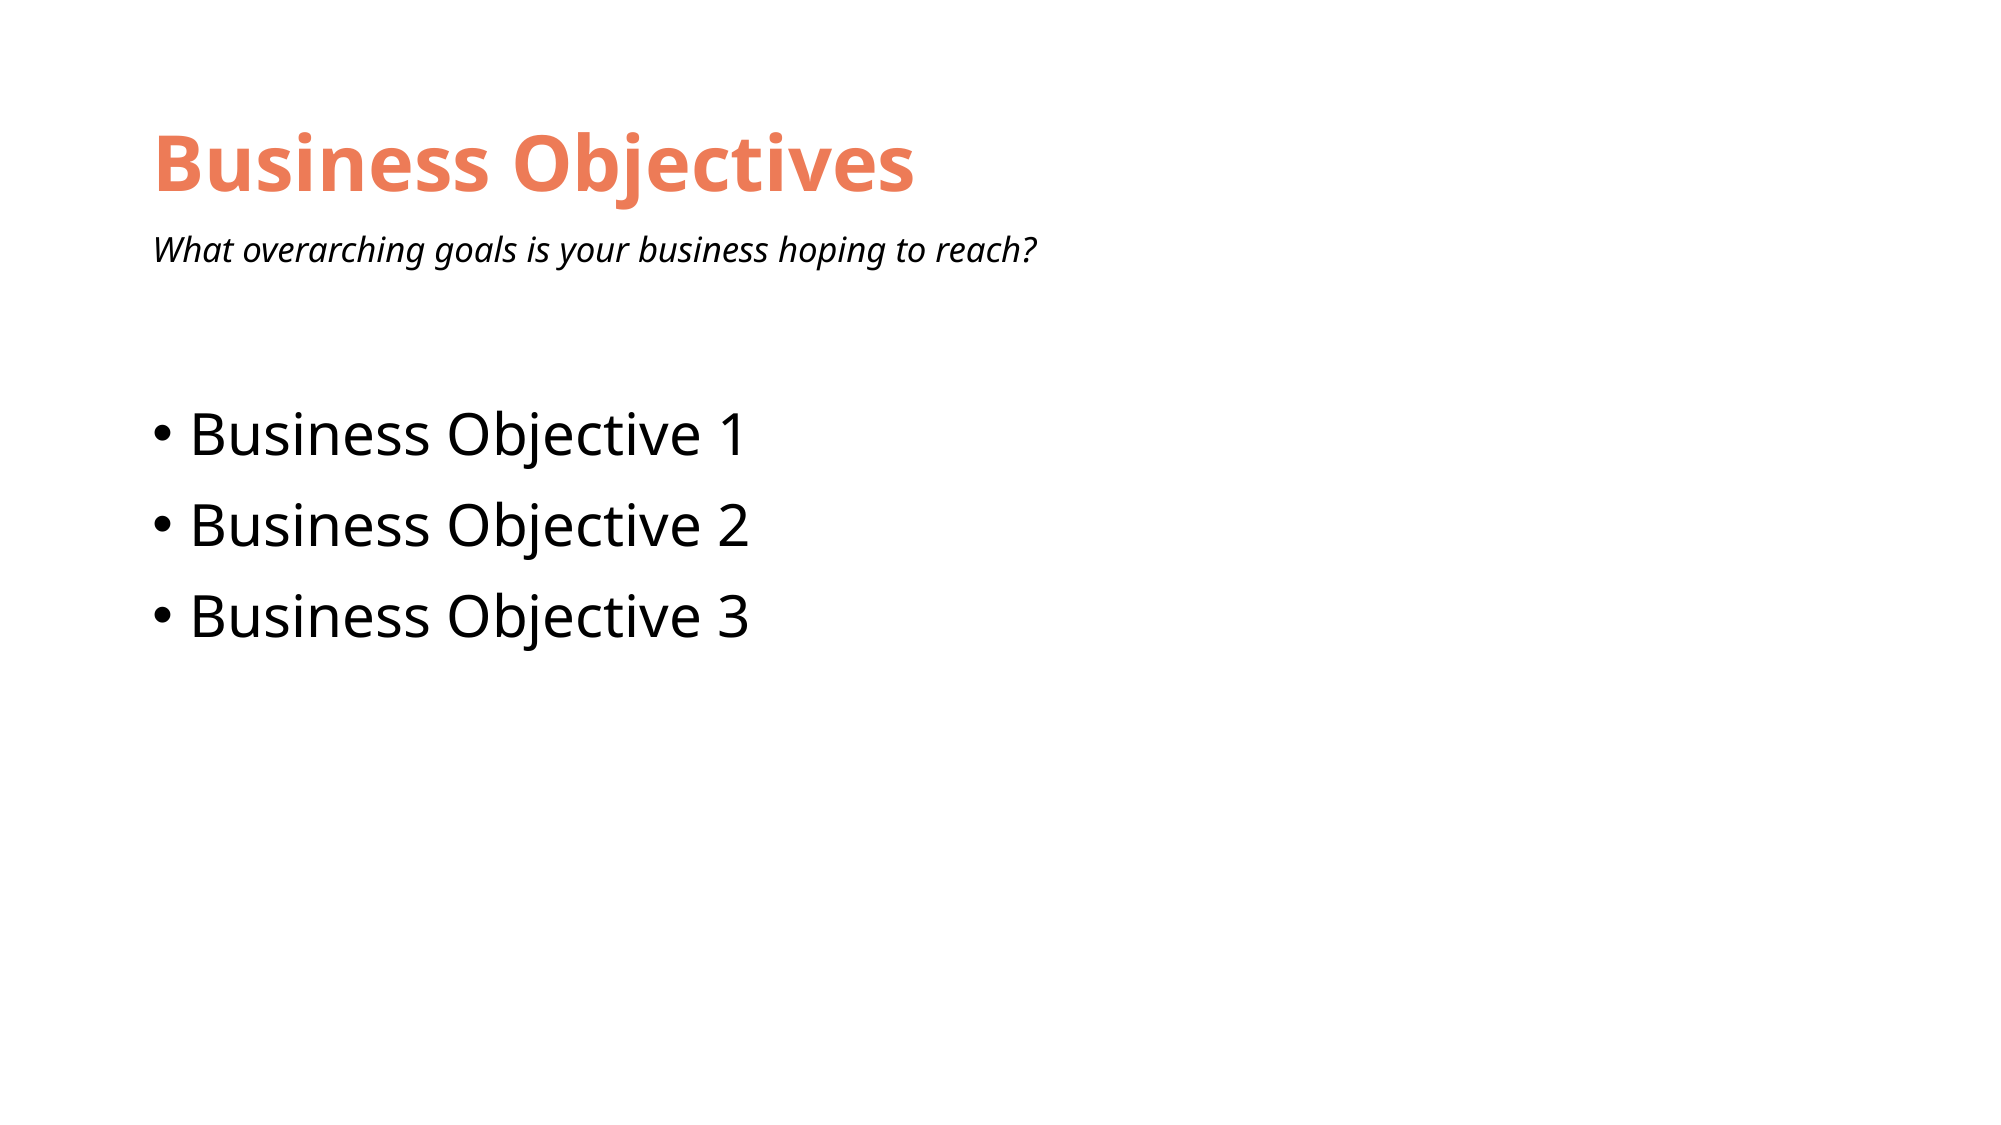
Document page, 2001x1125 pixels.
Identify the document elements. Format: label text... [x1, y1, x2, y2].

list Business Objective 1 Business Objective 2 Business Objective 3 [137, 299, 1863, 1014]
title Business Objectives What overarching goals is your business hoping to reach? [137, 59, 1863, 278]
